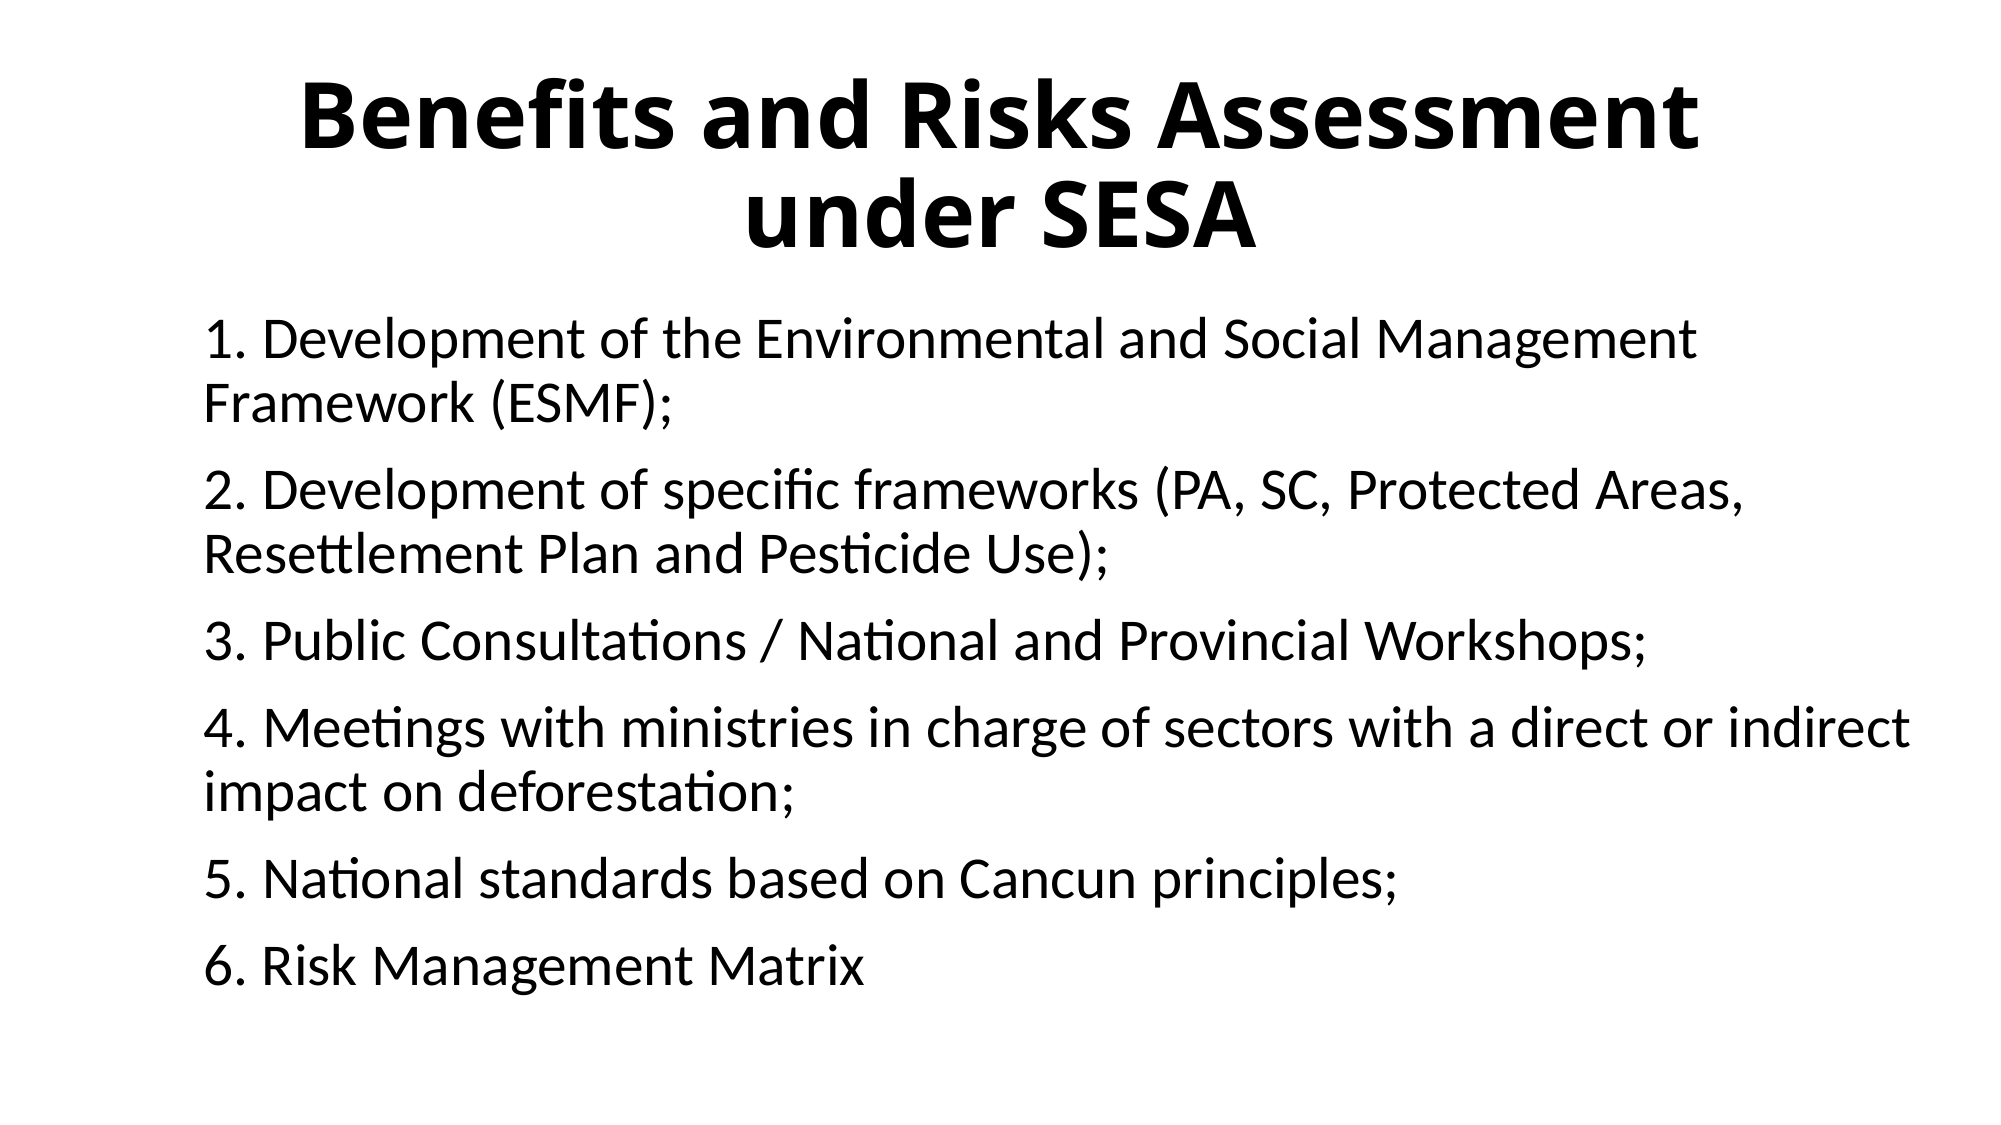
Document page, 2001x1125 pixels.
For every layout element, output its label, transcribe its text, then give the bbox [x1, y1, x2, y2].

title Benefits and Risks Assessment under SESA [137, 59, 1863, 278]
list 1. Development of the Environmental and Social Management Framework (ESMF); 2. Development of specific frameworks (PA, SC, Protected Areas, Resettlement Plan and Pesticide Use); 3. Public Consultations / National and Provincial Workshops; 4. Meetings with ministries in charge of sectors with a direct or indirect impact on deforestation; 5. National standards based on Cancun principles; 6. Risk Management Matrix [137, 299, 1983, 1014]
